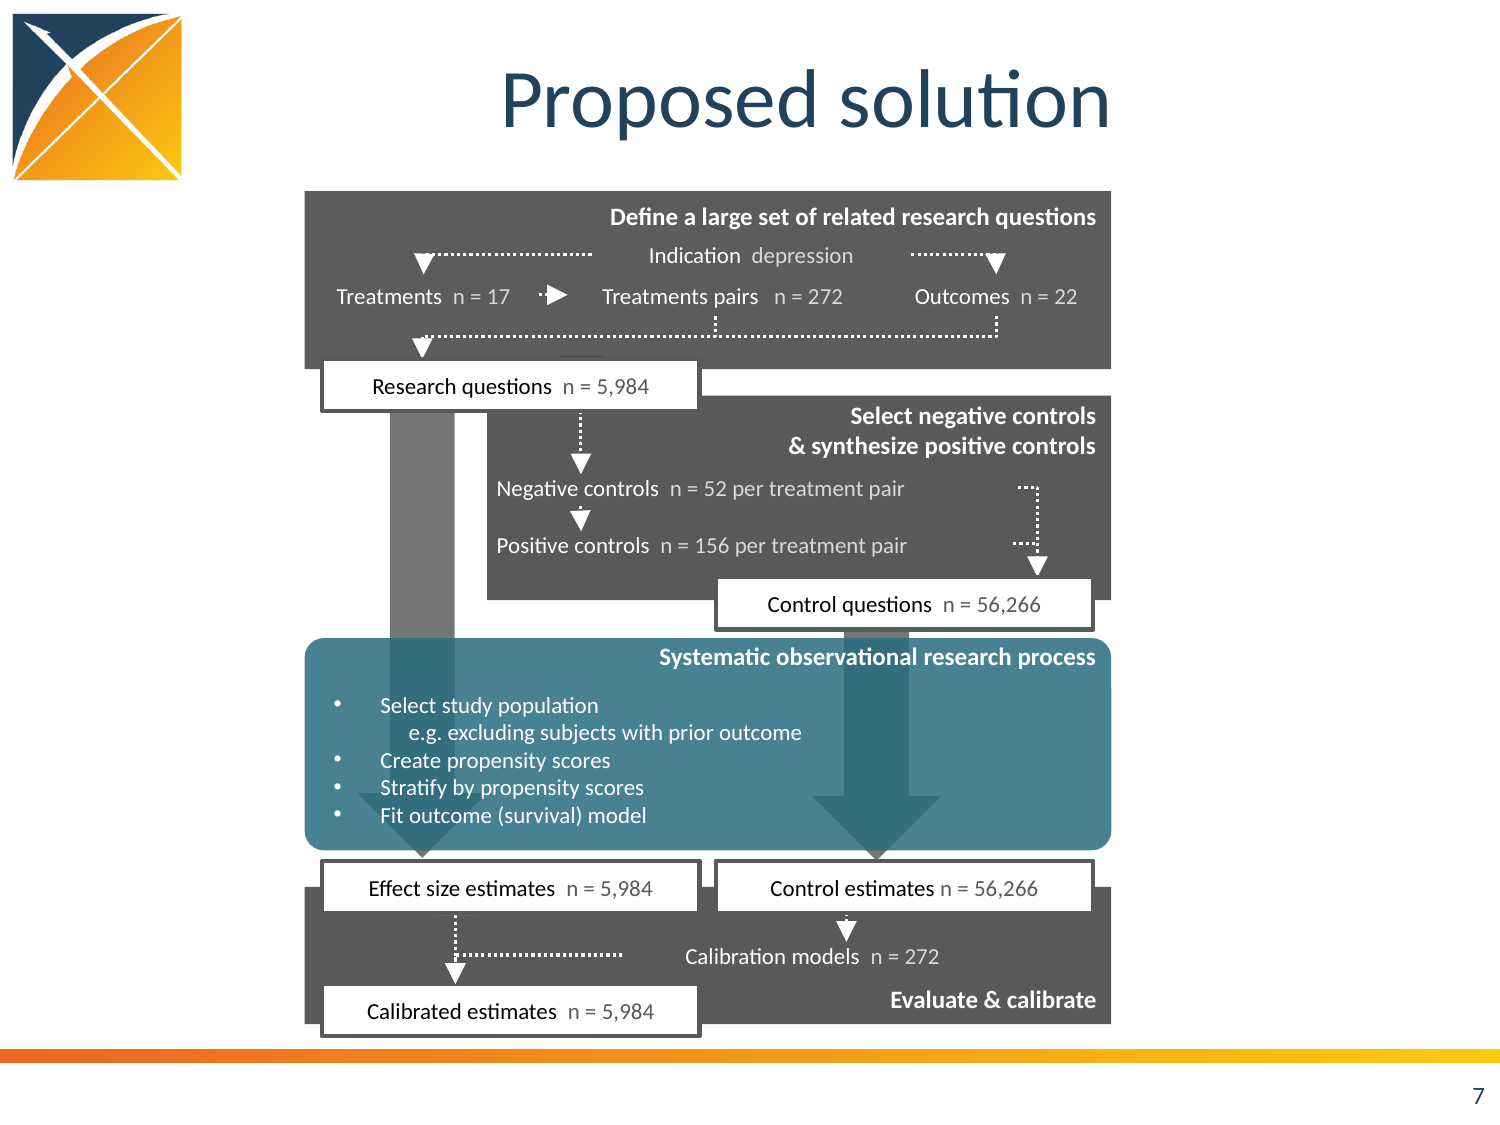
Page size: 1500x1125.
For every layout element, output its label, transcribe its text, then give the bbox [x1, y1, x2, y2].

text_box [911, 254, 997, 275]
text_box Treatments pairs n = 272 [558, 272, 682, 318]
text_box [687, 50, 731, 390]
text_box Outcomes n = 22 [887, 272, 1146, 318]
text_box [304, 923, 1112, 1037]
title Proposed solution [187, 24, 1425, 163]
picture [0, 0, 206, 200]
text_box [481, 391, 1112, 630]
text_box Research questions n = 5,984 [320, 357, 682, 406]
text_box [737, 189, 1113, 272]
text_box [737, 318, 1113, 371]
text_box [302, 318, 682, 371]
text_box Define a large set of related research questions [398, 192, 682, 238]
text_box Indication depression [737, 238, 913, 272]
text_box [302, 189, 682, 272]
text_box Treatments pairs n = 272 [737, 272, 887, 318]
text_box Indication depression [589, 238, 682, 272]
text_box Treatments n = 17 [274, 272, 558, 318]
text_box Define a large set of related research questions [737, 192, 1112, 238]
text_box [304, 408, 1151, 916]
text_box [423, 254, 592, 275]
slide_number 7 [1149, 1065, 1500, 1125]
